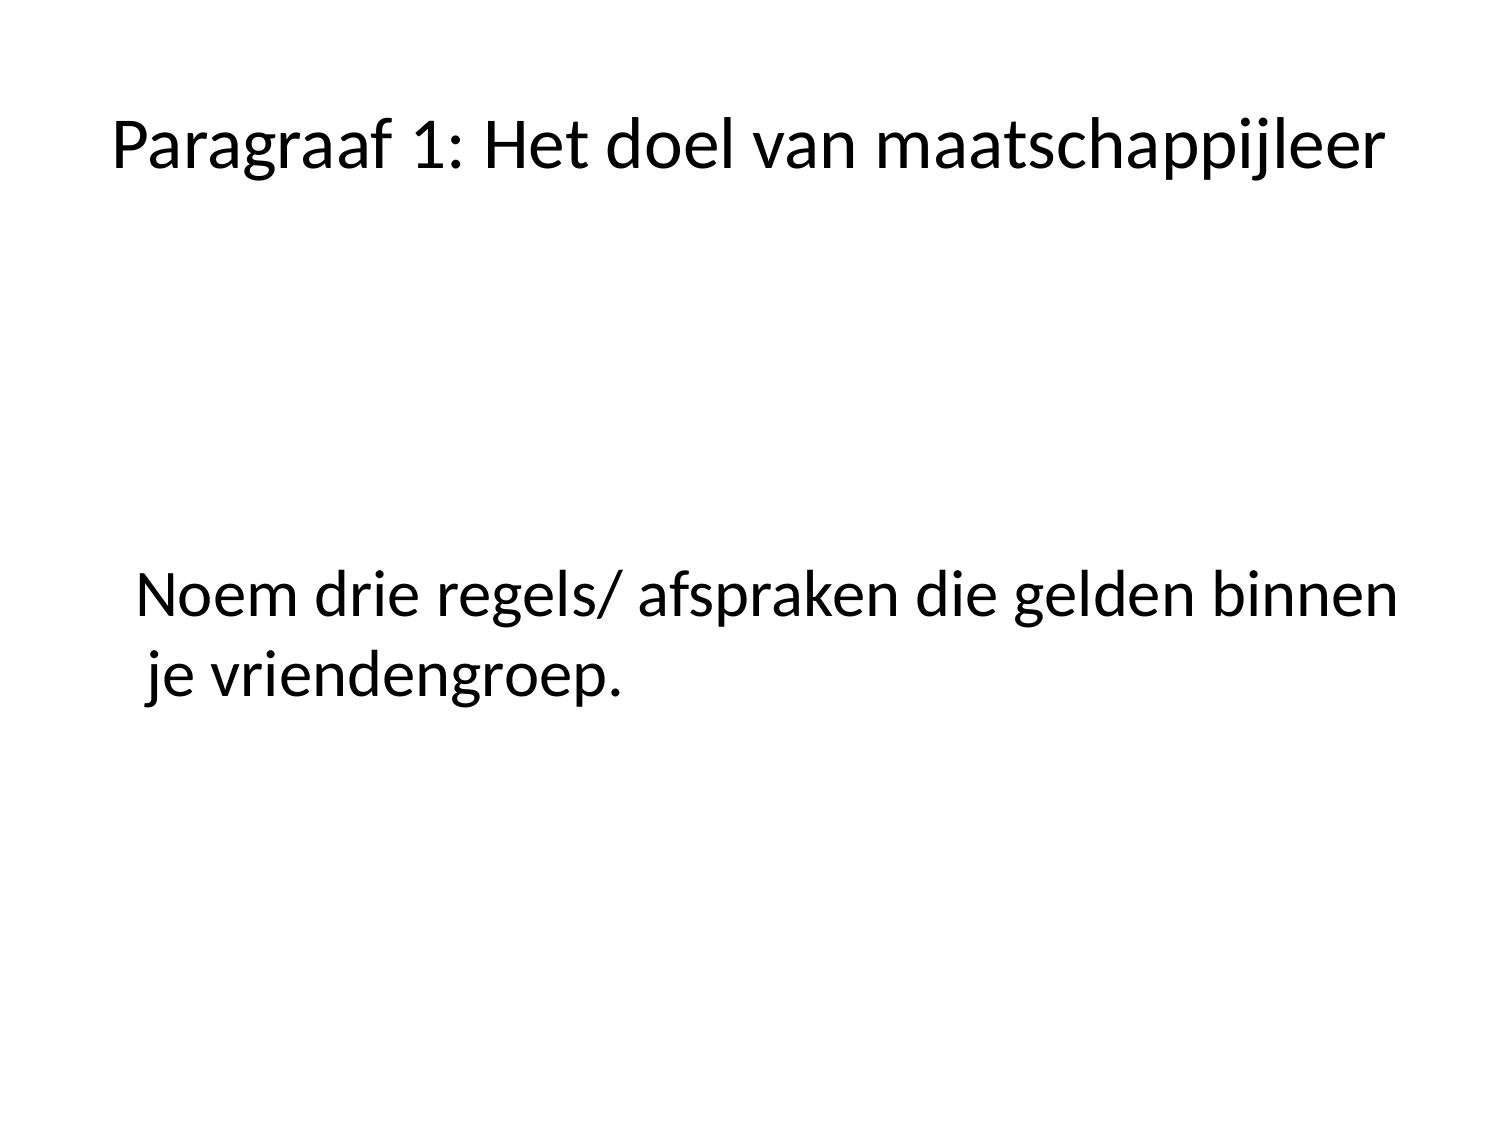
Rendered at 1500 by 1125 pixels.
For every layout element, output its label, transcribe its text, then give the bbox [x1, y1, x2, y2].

list Noem drie regels/ afspraken die gelden binnen je vriendengroep. [75, 262, 1471, 1005]
title Paragraaf 1: Het doel van maatschappijleer [75, 45, 1425, 233]
